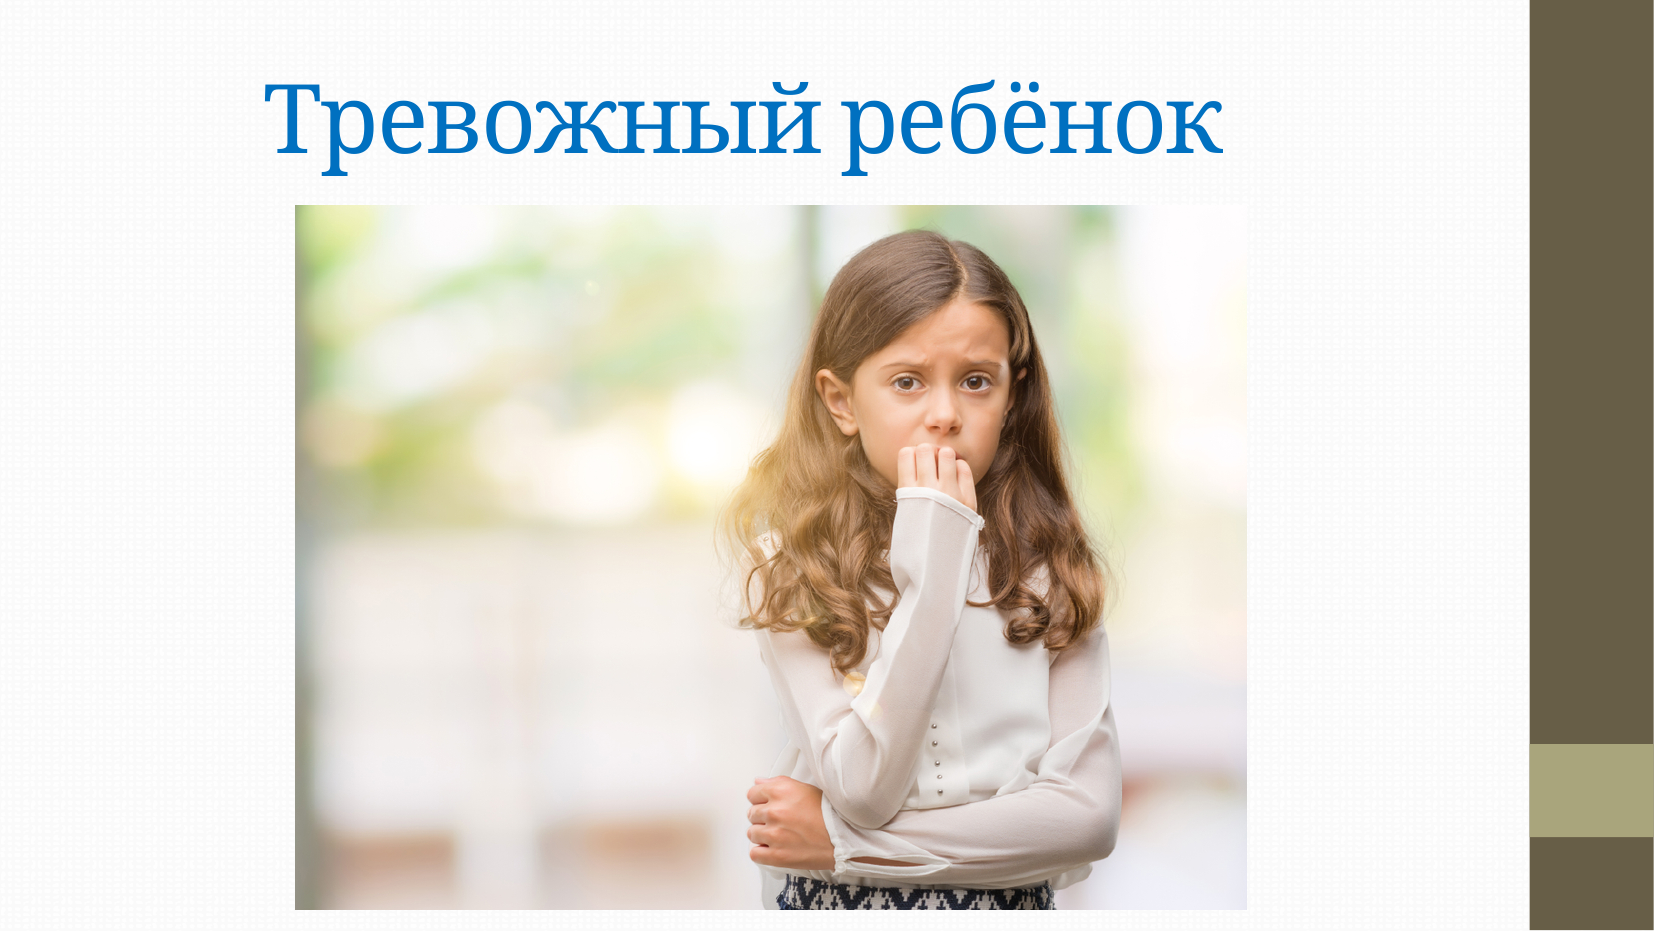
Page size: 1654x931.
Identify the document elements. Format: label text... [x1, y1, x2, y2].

title Тревожный ребёнок [0, 36, 1489, 193]
picture [294, 204, 1248, 911]
